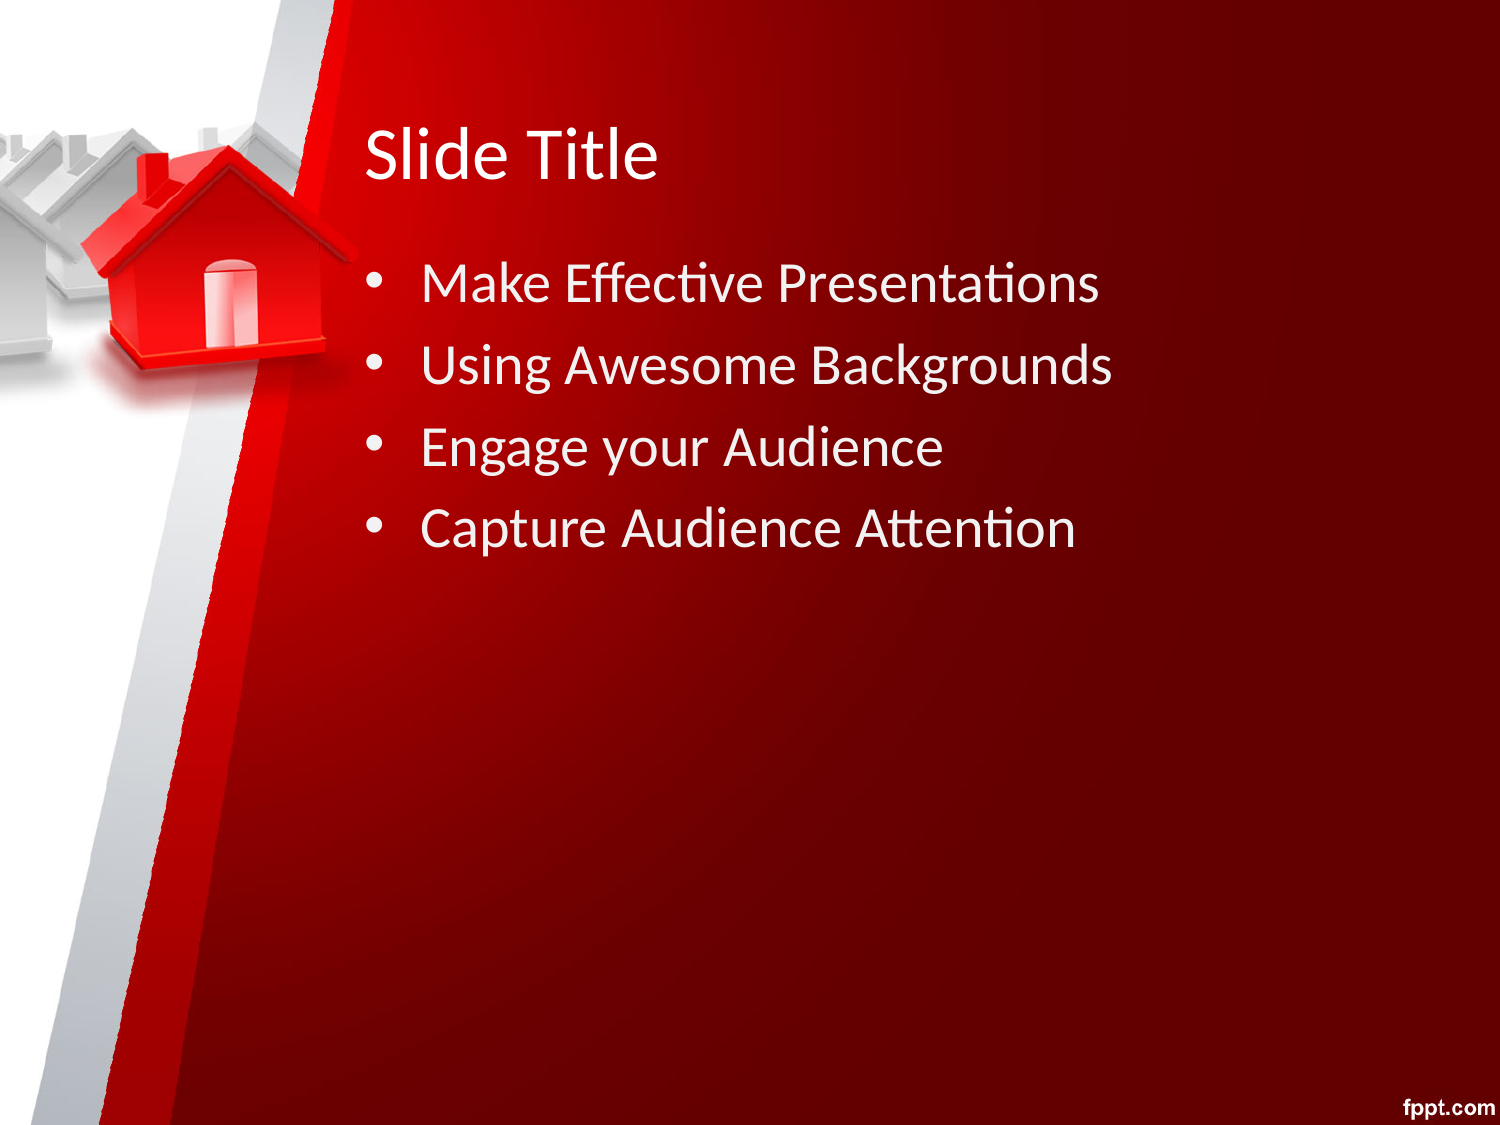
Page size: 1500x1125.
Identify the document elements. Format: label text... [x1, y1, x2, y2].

title Slide Title [349, 86, 1427, 212]
list Make Effective Presentations Using Awesome Backgrounds Engage your Audience Capture Audience Attention [349, 236, 1427, 939]
picture [0, 0, 1500, 1125]
